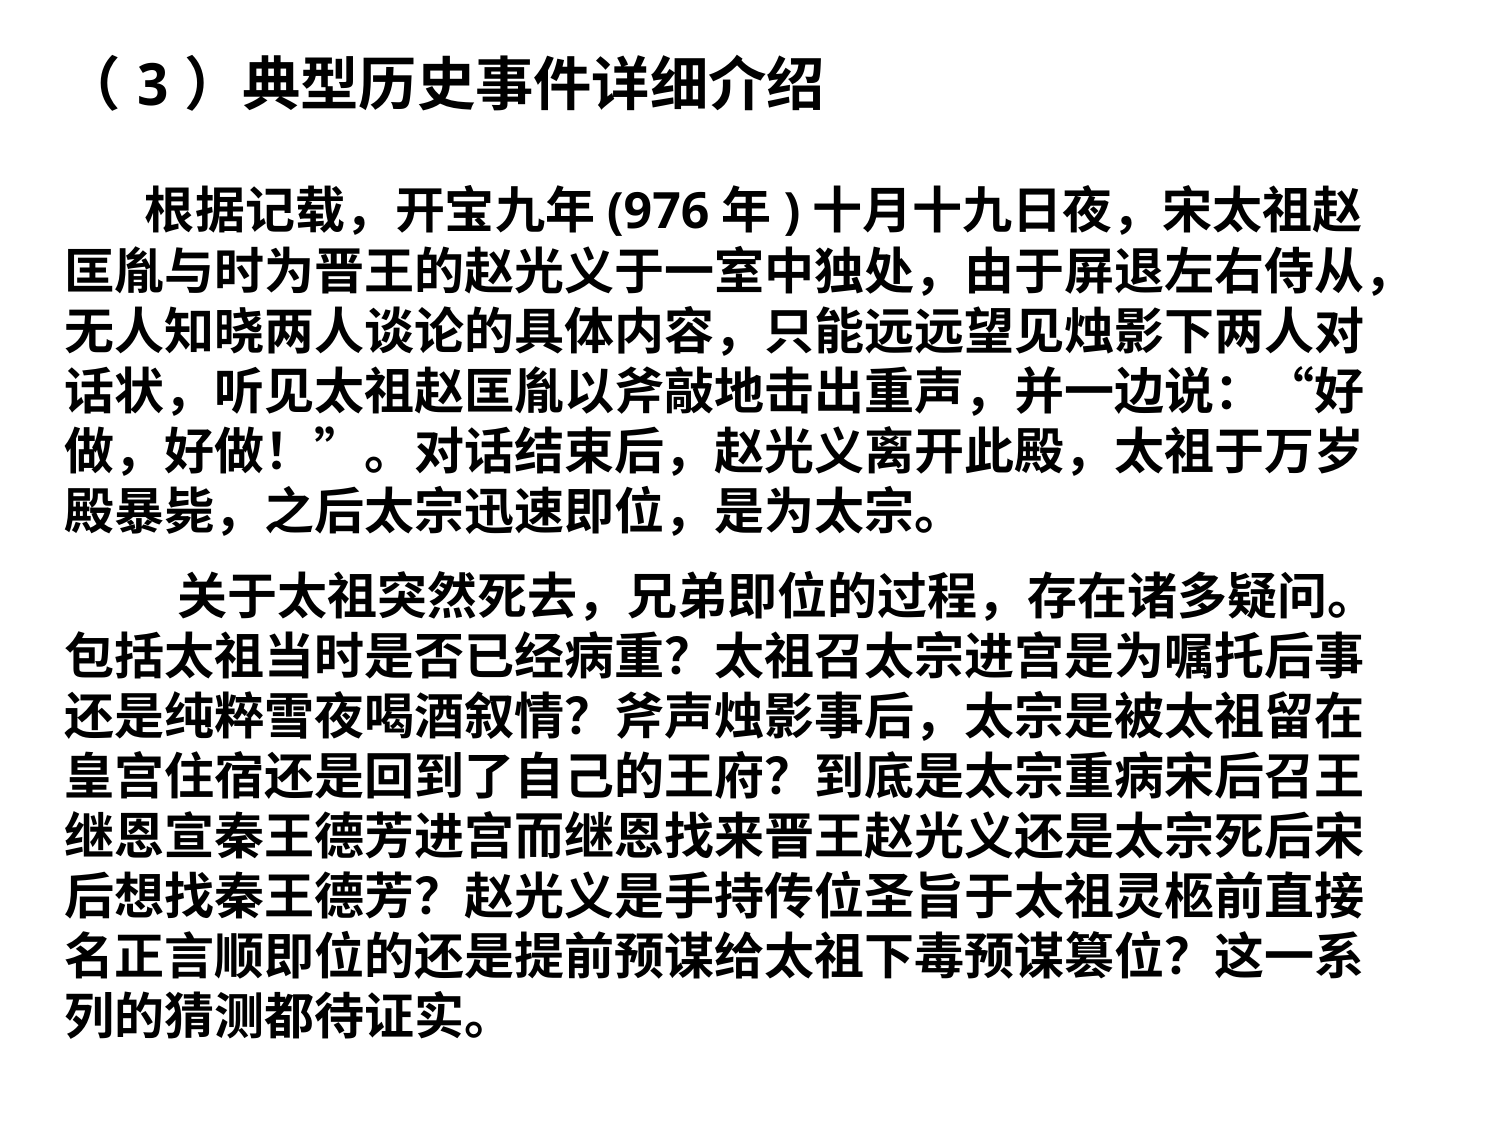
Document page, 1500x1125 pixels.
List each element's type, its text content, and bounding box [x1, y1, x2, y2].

text_box 根据记载，开宝九年(976年)十月十九日夜，宋太祖赵匡胤与时为晋王的赵光义于一室中独处，由于屏退左右侍从，无人知晓两人谈论的具体内容，只能远远望见烛影下两人对话状，听见太祖赵匡胤以斧敲地击出重声，并一边说：“好做，好做！”。对话结束后，赵光义离开此殿，太祖于万岁殿暴毙，之后太宗迅速即位，是为太宗。 关于太祖突然死去，兄弟即位的过程，存在诸多疑问。包括太祖当时是否已经病重？太祖召太宗进宫是为嘱托后事还是纯粹雪夜喝酒叙情？斧声烛影事后，太宗是被太祖留在皇宫住宿还是回到了自己的王府？到底是太宗重病宋后召王继恩宣秦王德芳进宫而继恩找来晋王赵光义还是太宗死后宋后想找秦王德芳？赵光义是手持传位圣旨于太祖灵柩前直接名正言顺即位的还是提前预谋给太祖下毒预谋篡位？这一系列的猜测都待证实。 [49, 162, 1413, 1053]
text_box （3）典型历史事件详细介绍 [48, 39, 840, 125]
